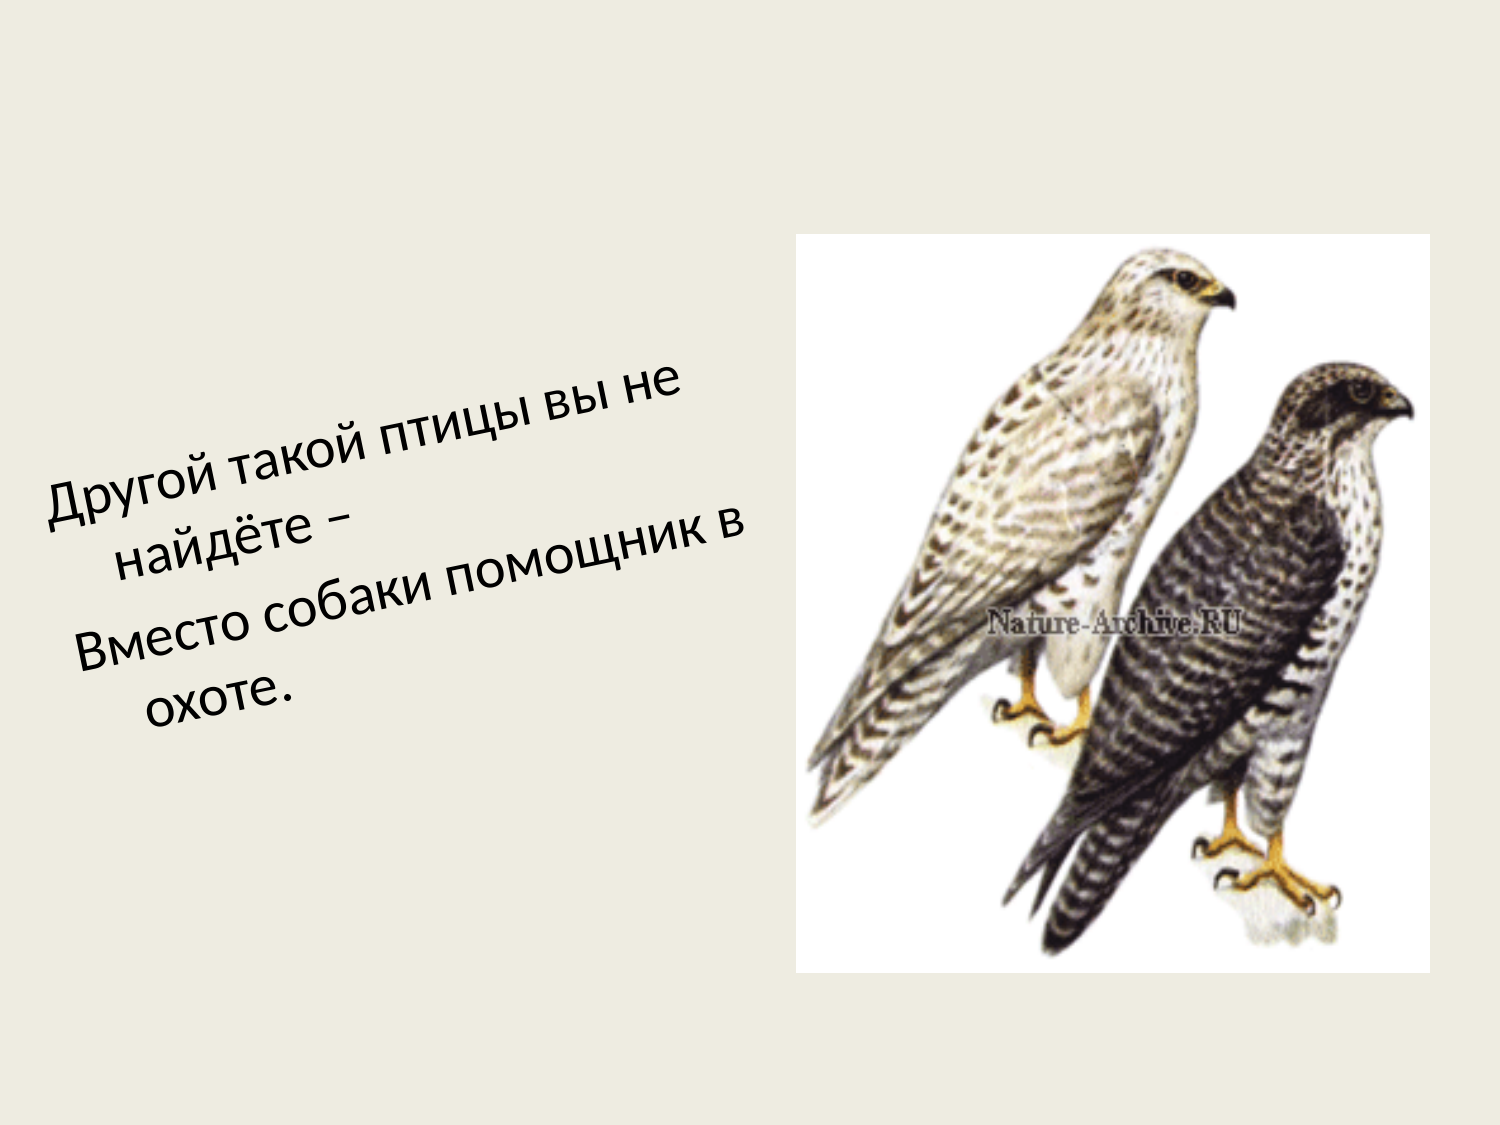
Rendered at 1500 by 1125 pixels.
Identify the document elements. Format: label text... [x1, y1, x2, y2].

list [796, 234, 1430, 973]
list Другой такой птицы вы не найдёте – Вместо собаки помощник в охоте. [20, 312, 791, 1063]
